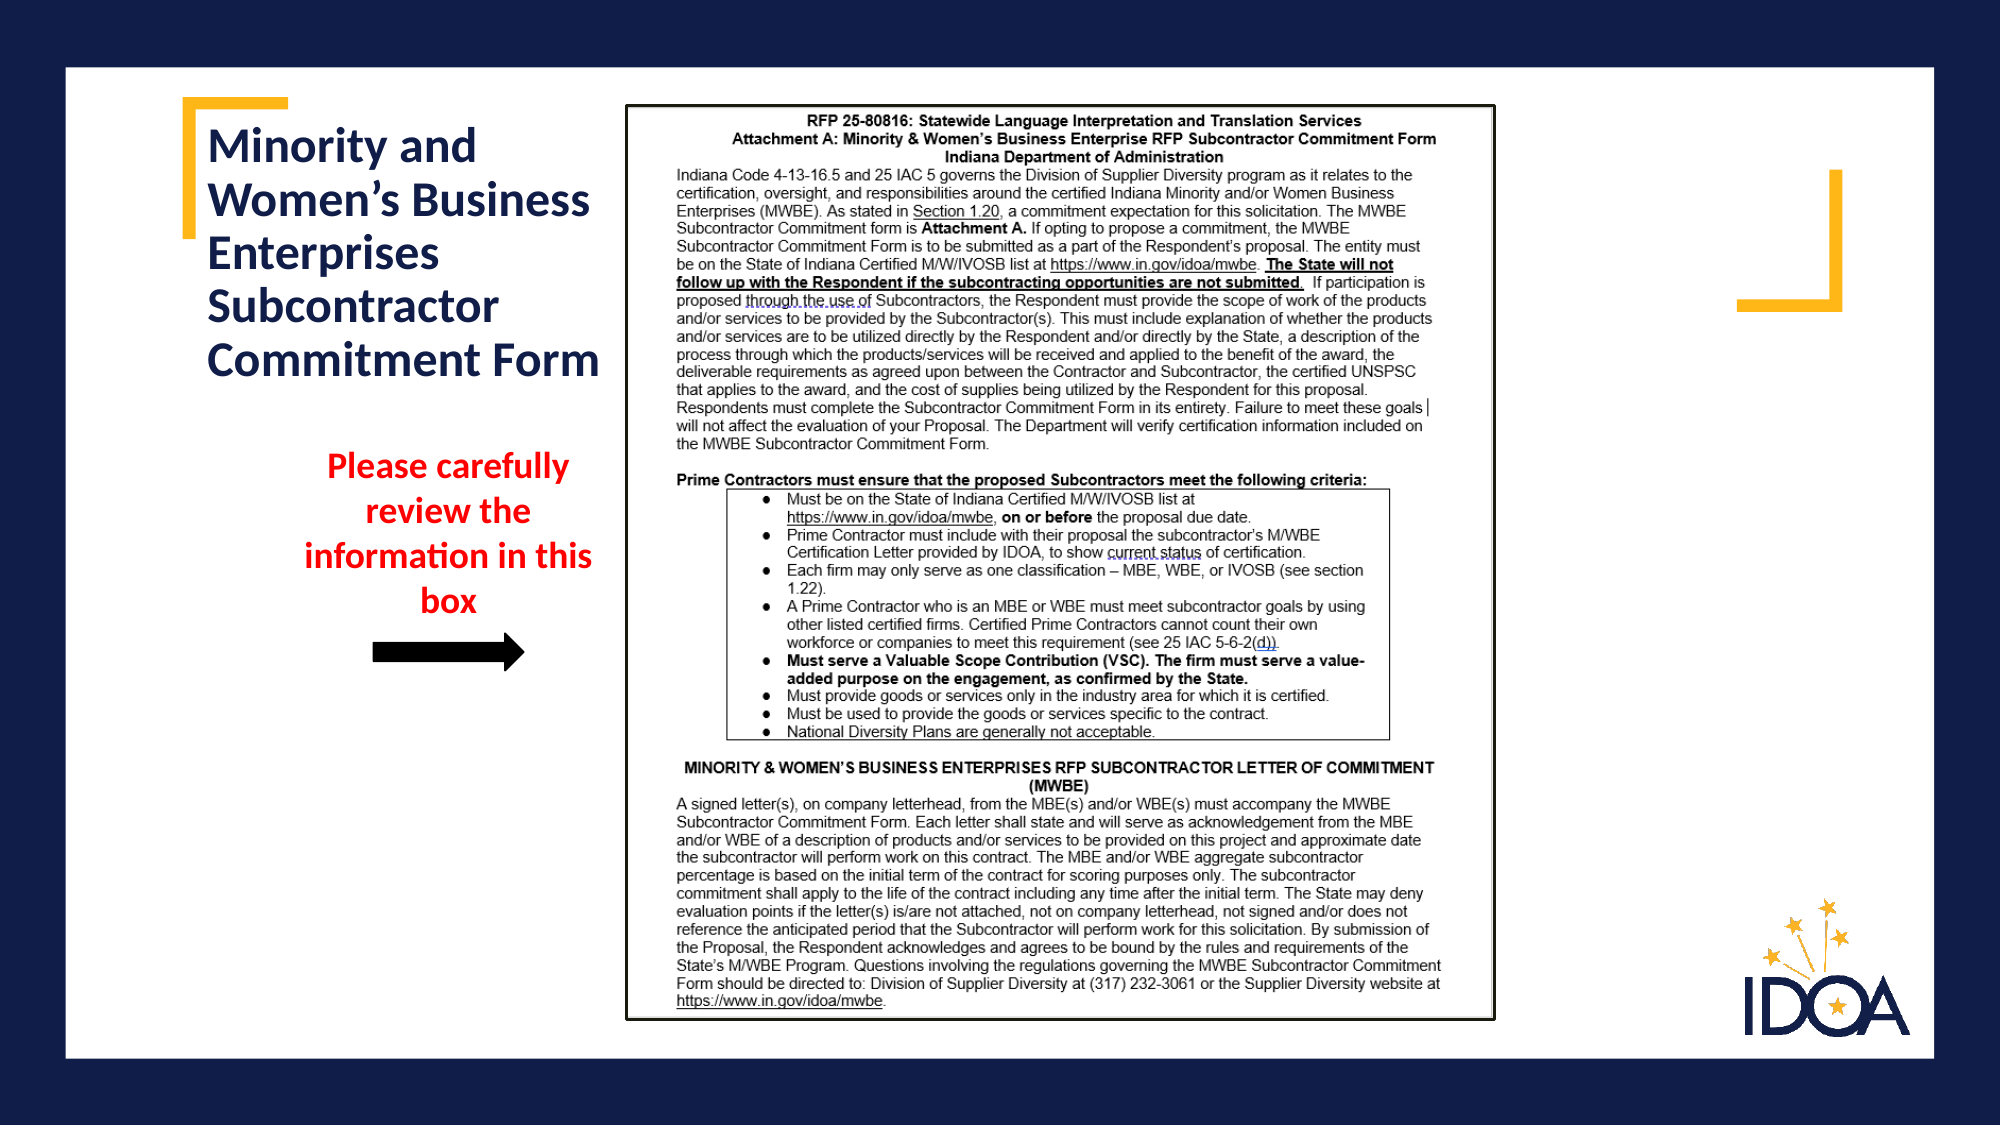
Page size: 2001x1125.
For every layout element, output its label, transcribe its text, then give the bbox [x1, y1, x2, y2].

picture [1702, 857, 1959, 1114]
picture [627, 106, 1494, 1018]
text_box [373, 633, 524, 671]
text_box Please carefully review the information in this box [269, 433, 622, 629]
text_box Minority and Women’s Business Enterprises Subcontractor Commitment Form [192, 105, 628, 402]
